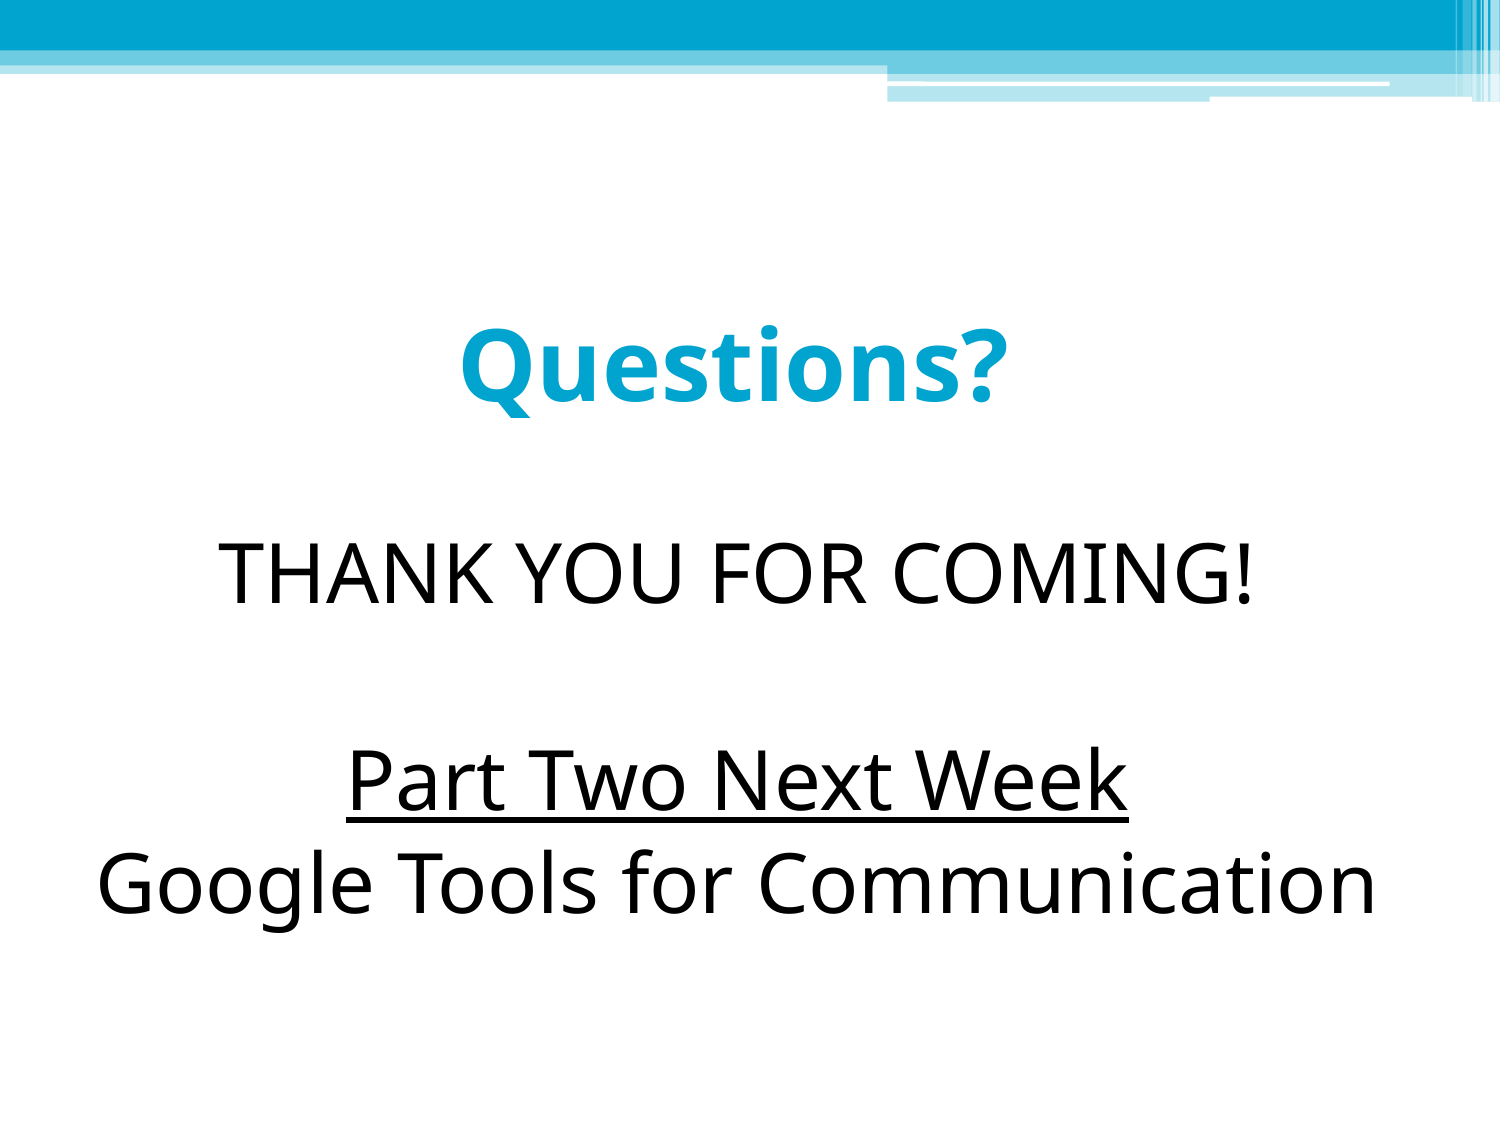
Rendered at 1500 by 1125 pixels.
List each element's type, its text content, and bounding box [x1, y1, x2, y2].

title Questions? [62, 275, 1405, 448]
list THANK YOU FOR COMING! Part Two Next Week Google Tools for Communication [62, 512, 1405, 1040]
